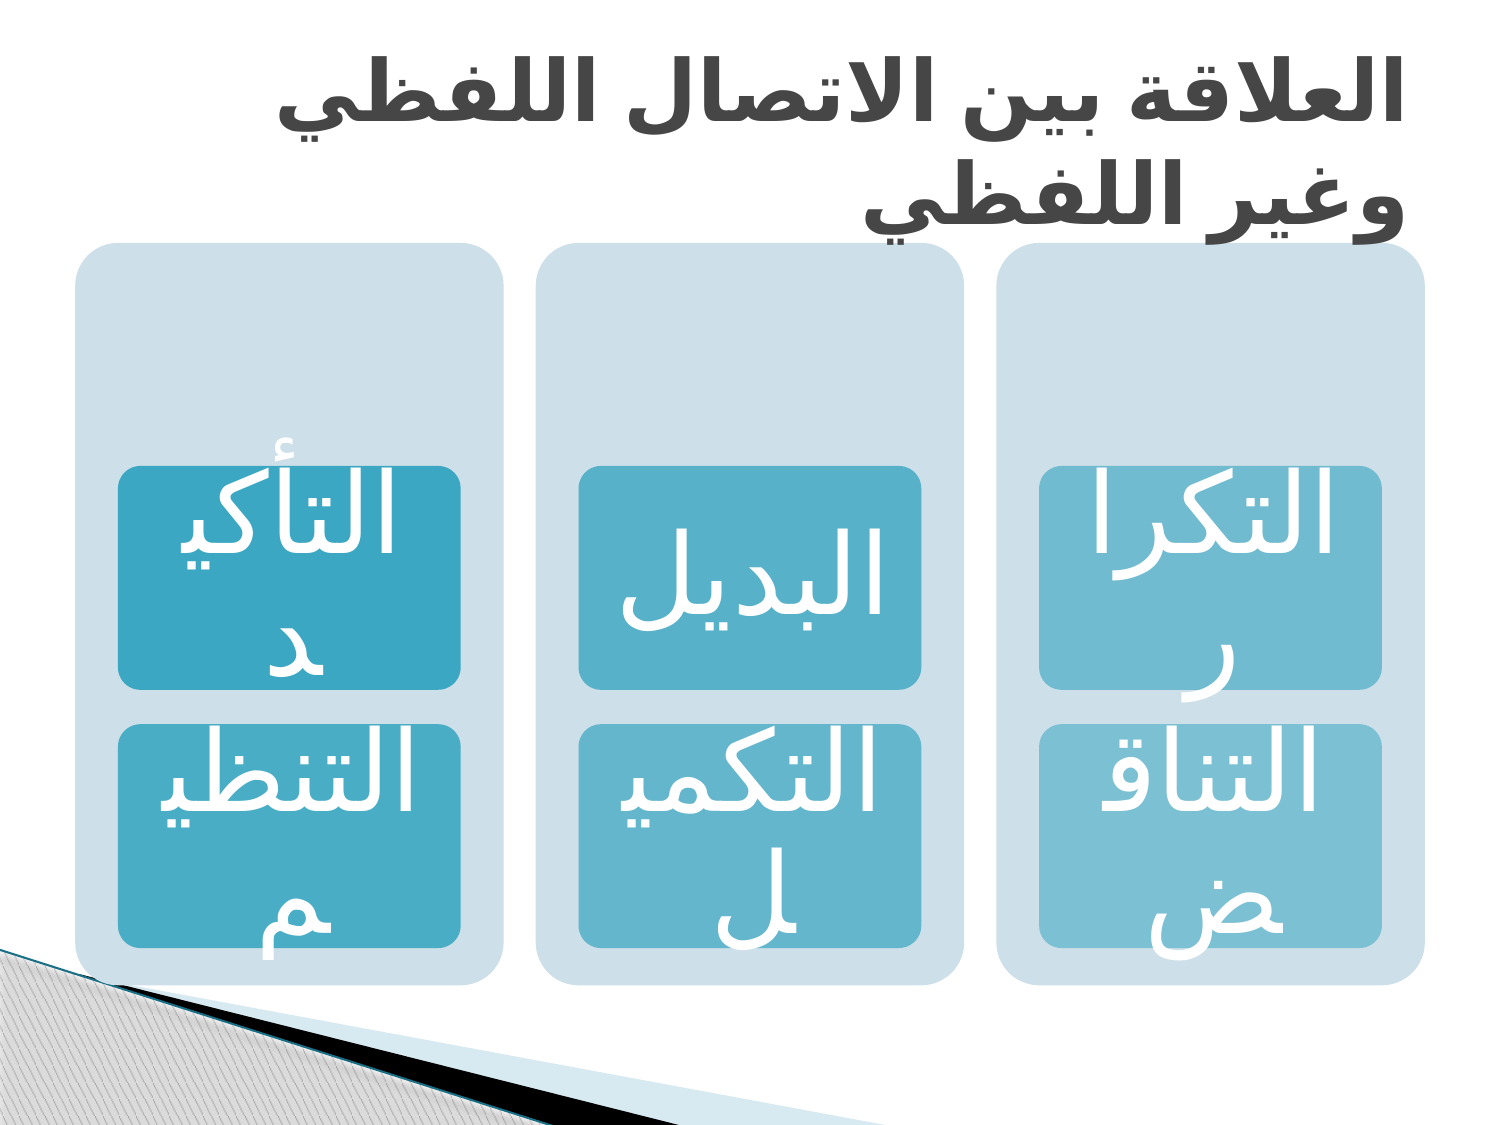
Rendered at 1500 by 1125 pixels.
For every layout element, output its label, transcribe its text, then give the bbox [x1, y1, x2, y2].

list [74, 242, 1426, 986]
title العلاقة بين الاتصال اللفظي وغير اللفظي [75, 45, 1425, 233]
